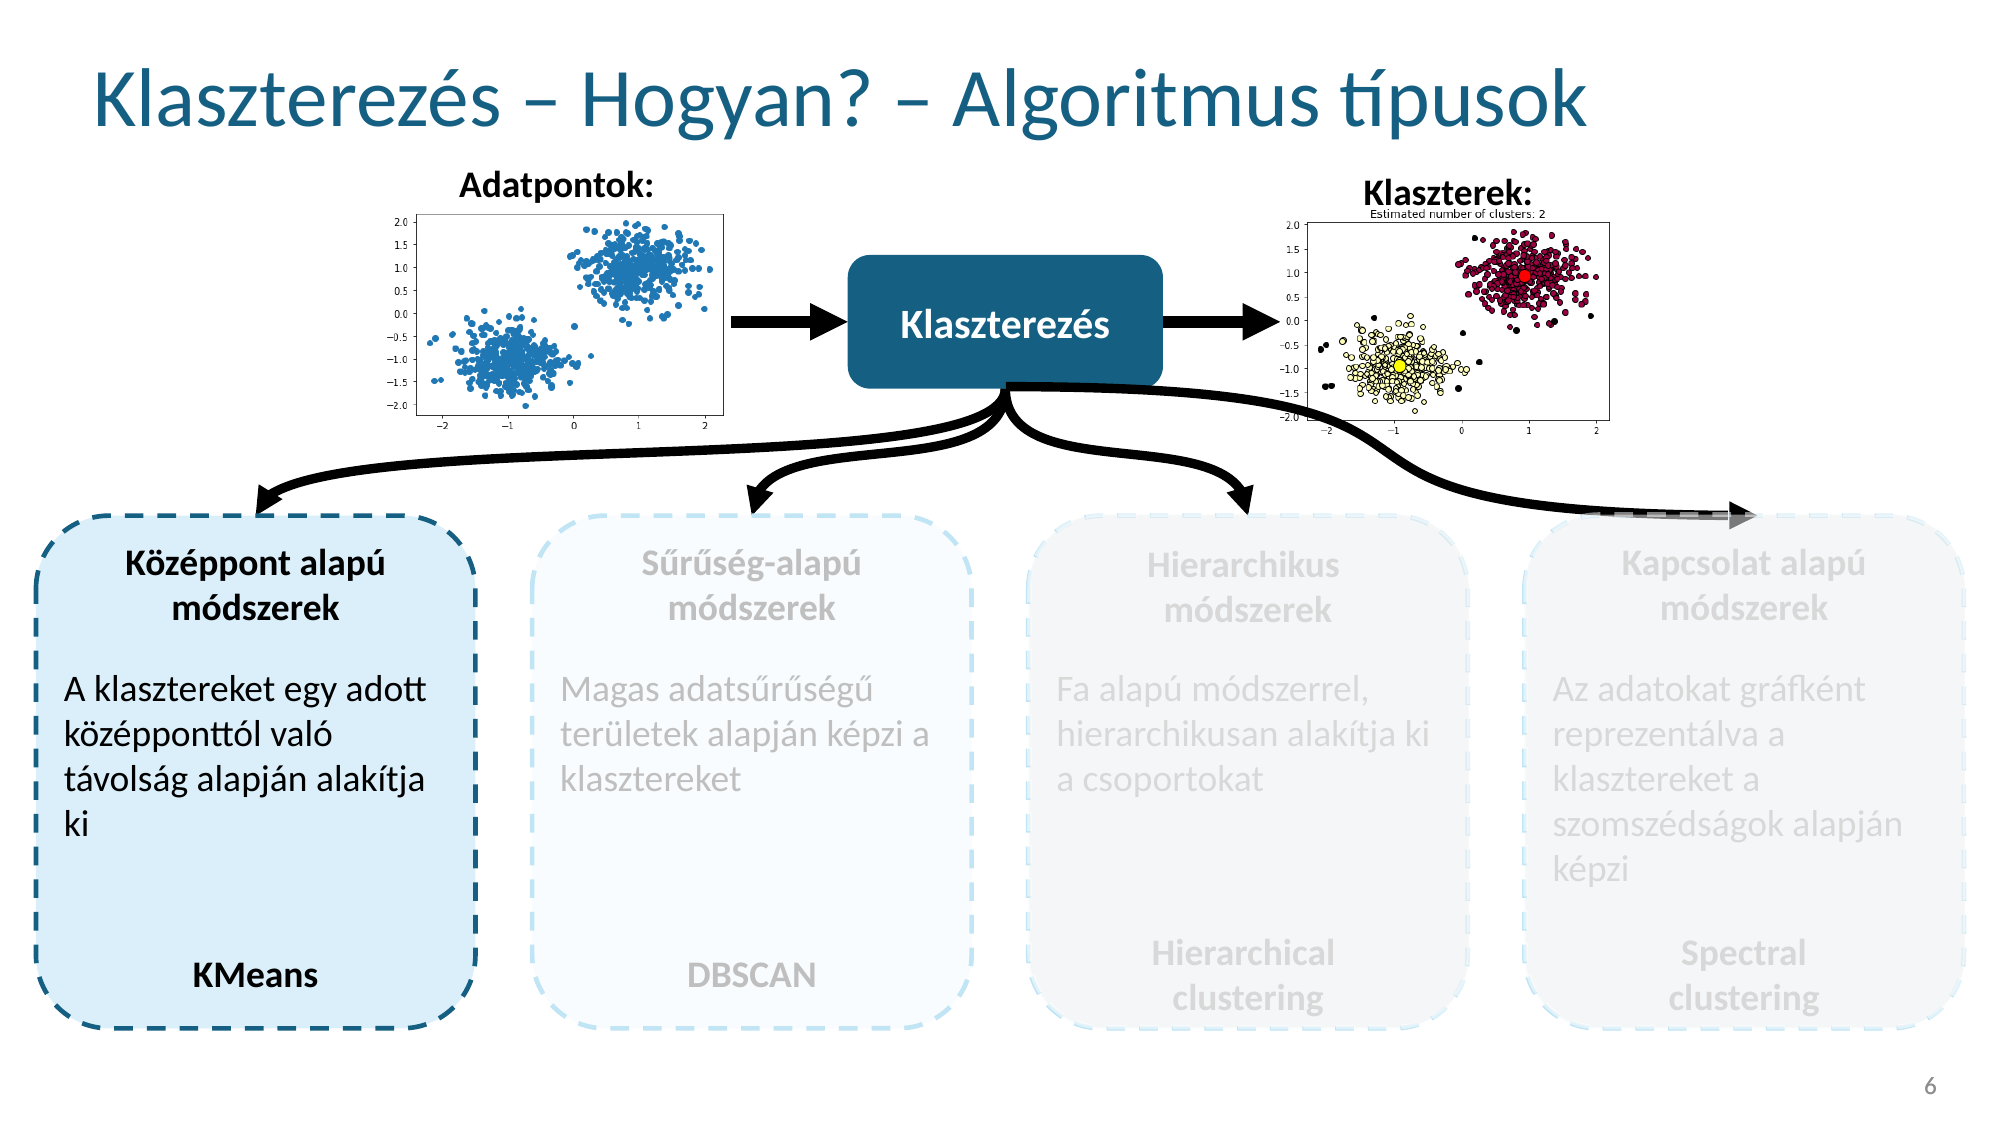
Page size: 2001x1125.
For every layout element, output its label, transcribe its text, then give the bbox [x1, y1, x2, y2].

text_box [1027, 515, 1469, 1029]
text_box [1316, 74, 1447, 828]
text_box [566, 441, 695, 515]
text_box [1523, 515, 1965, 1029]
title Klaszterezés – Hogyan? – Algoritmus típusok [78, 59, 1755, 140]
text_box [382, 152, 1316, 441]
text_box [1062, 441, 1191, 515]
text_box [531, 515, 973, 1029]
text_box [1447, 152, 1618, 441]
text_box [35, 515, 476, 1029]
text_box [814, 441, 943, 515]
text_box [566, 76, 695, 152]
text_box 6 [1772, 1062, 1952, 1107]
